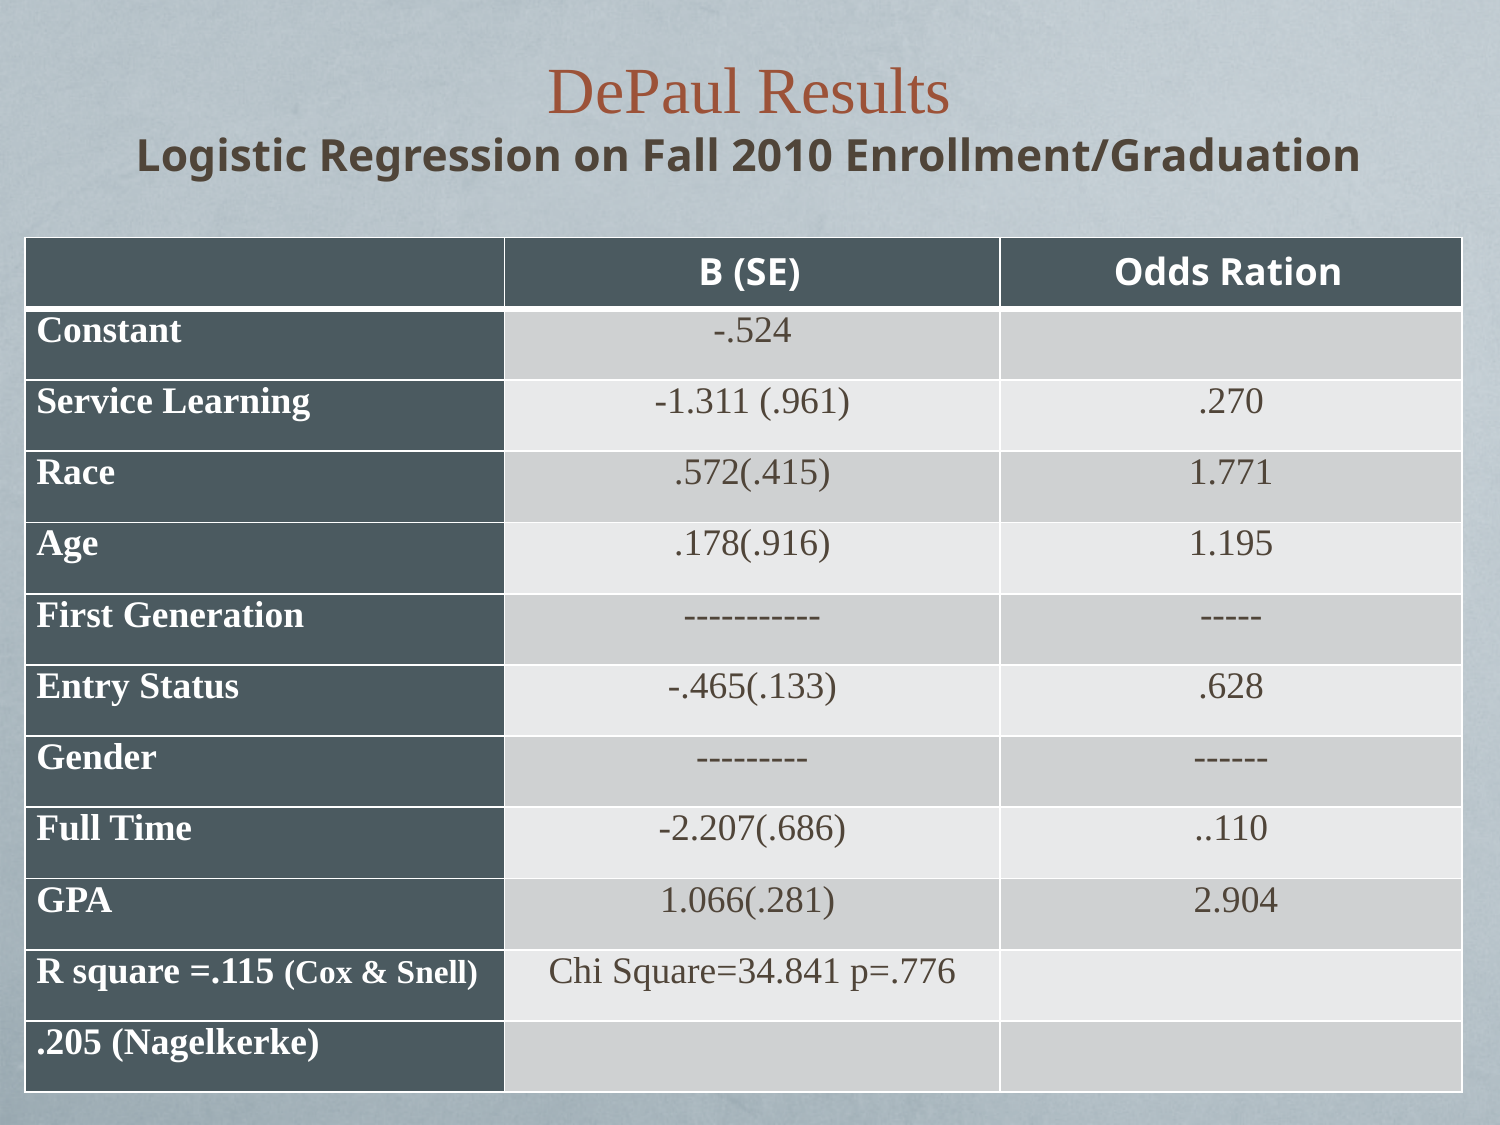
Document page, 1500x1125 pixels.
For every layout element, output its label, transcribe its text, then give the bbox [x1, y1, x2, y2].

table_cell ----- [1001, 595, 1461, 664]
table_cell [505, 1022, 999, 1091]
table_cell ..110 [1001, 808, 1461, 878]
table_cell .628 [1001, 666, 1461, 735]
table_cell Full Time [26, 808, 504, 878]
table_cell [1001, 951, 1461, 1020]
table_cell .178(.916) [505, 523, 999, 593]
table_cell GPA [26, 879, 504, 949]
table_cell Gender [26, 737, 504, 806]
table_cell R square =.115 (Cox & Snell) [26, 951, 504, 1020]
table_cell Constant [26, 312, 504, 379]
table_cell 1.771 [1001, 452, 1461, 522]
table_cell [1001, 312, 1461, 379]
table_cell ------ [1001, 737, 1461, 806]
table_cell Service Learning [26, 381, 504, 450]
table_cell .270 [1001, 381, 1461, 450]
table_cell .572(.415) [505, 452, 999, 522]
table_cell 2.904 [1001, 879, 1461, 949]
table_cell -2.207(.686) [505, 808, 999, 878]
table_cell Race [26, 452, 504, 522]
table_header Odds Ration [1001, 238, 1461, 306]
table_header B (SE) [505, 238, 999, 306]
table_cell [1001, 1022, 1461, 1091]
table_cell First Generation [26, 595, 504, 664]
table_cell Entry Status [26, 666, 504, 735]
table_cell -.465(.133) [505, 666, 999, 735]
title DePaul Results Logistic Regression on Fall 2010 Enrollment/Graduation [49, 37, 1450, 188]
table_cell .205 (Nagelkerke) [26, 1022, 504, 1091]
table_cell --------- [505, 737, 999, 806]
table_cell 1.066(.281) [505, 879, 999, 949]
table_cell 1.195 [1001, 523, 1461, 593]
table_cell -1.311 (.961) [505, 381, 999, 450]
table_cell Chi Square=34.841 p=.776 [505, 951, 999, 1020]
table_header [26, 238, 504, 306]
table_cell -.524 [505, 312, 999, 379]
table_cell Age [26, 523, 504, 593]
table_cell ----------- [505, 595, 999, 664]
